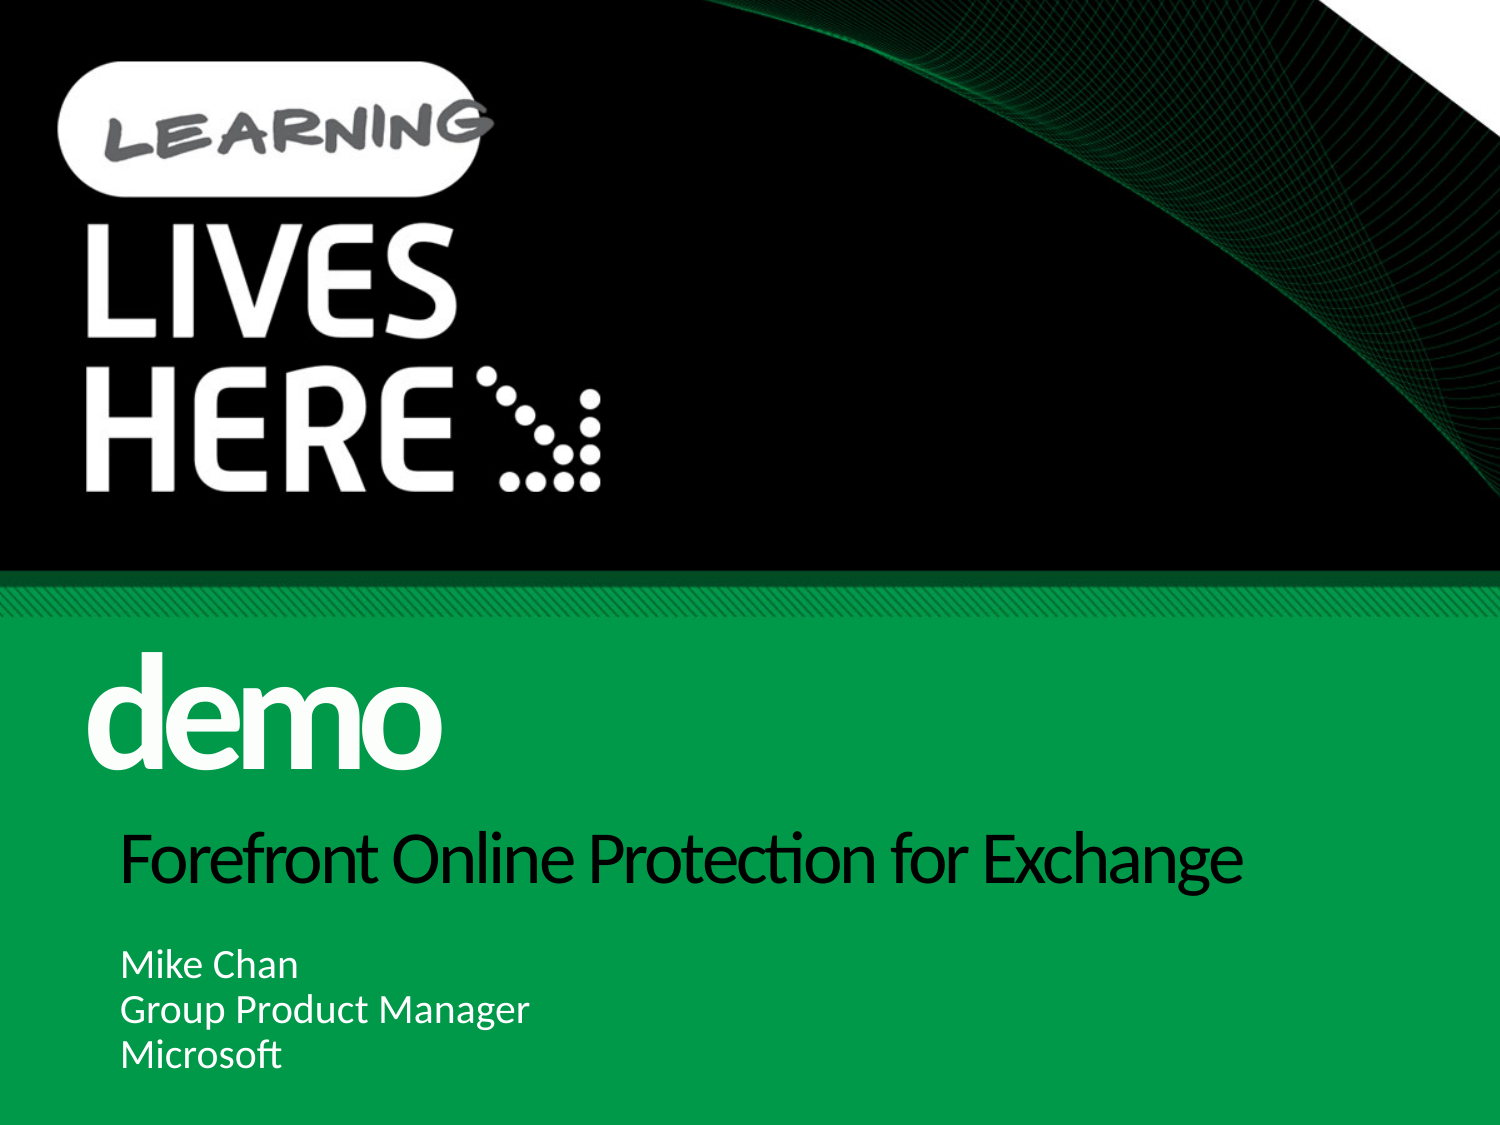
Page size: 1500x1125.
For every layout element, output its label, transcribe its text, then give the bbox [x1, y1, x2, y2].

title Forefront Online Protection for Exchange [119, 818, 1375, 943]
picture [0, 0, 1500, 1125]
subtitle Mike Chan Group Product Manager Microsoft [119, 942, 1236, 1088]
list demo [83, 625, 1344, 800]
